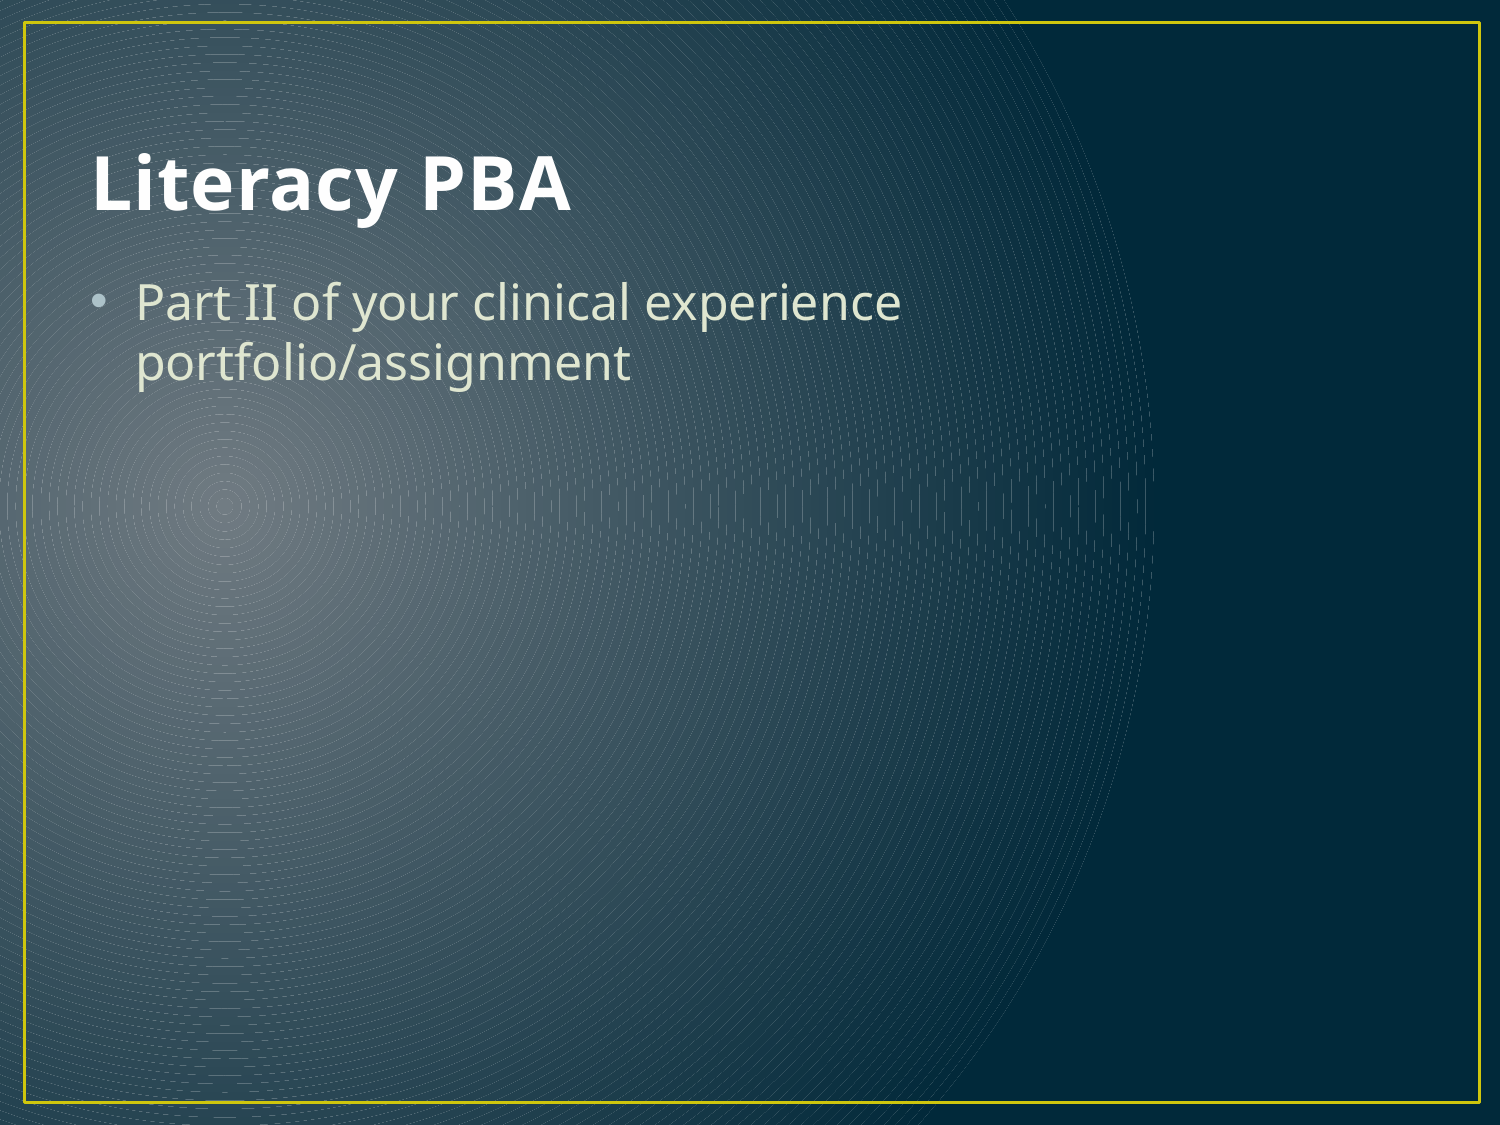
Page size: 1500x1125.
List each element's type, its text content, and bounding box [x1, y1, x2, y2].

title Literacy PBA [75, 45, 1425, 233]
list Part II of your clinical experience portfolio/assignment [75, 262, 1425, 1005]
